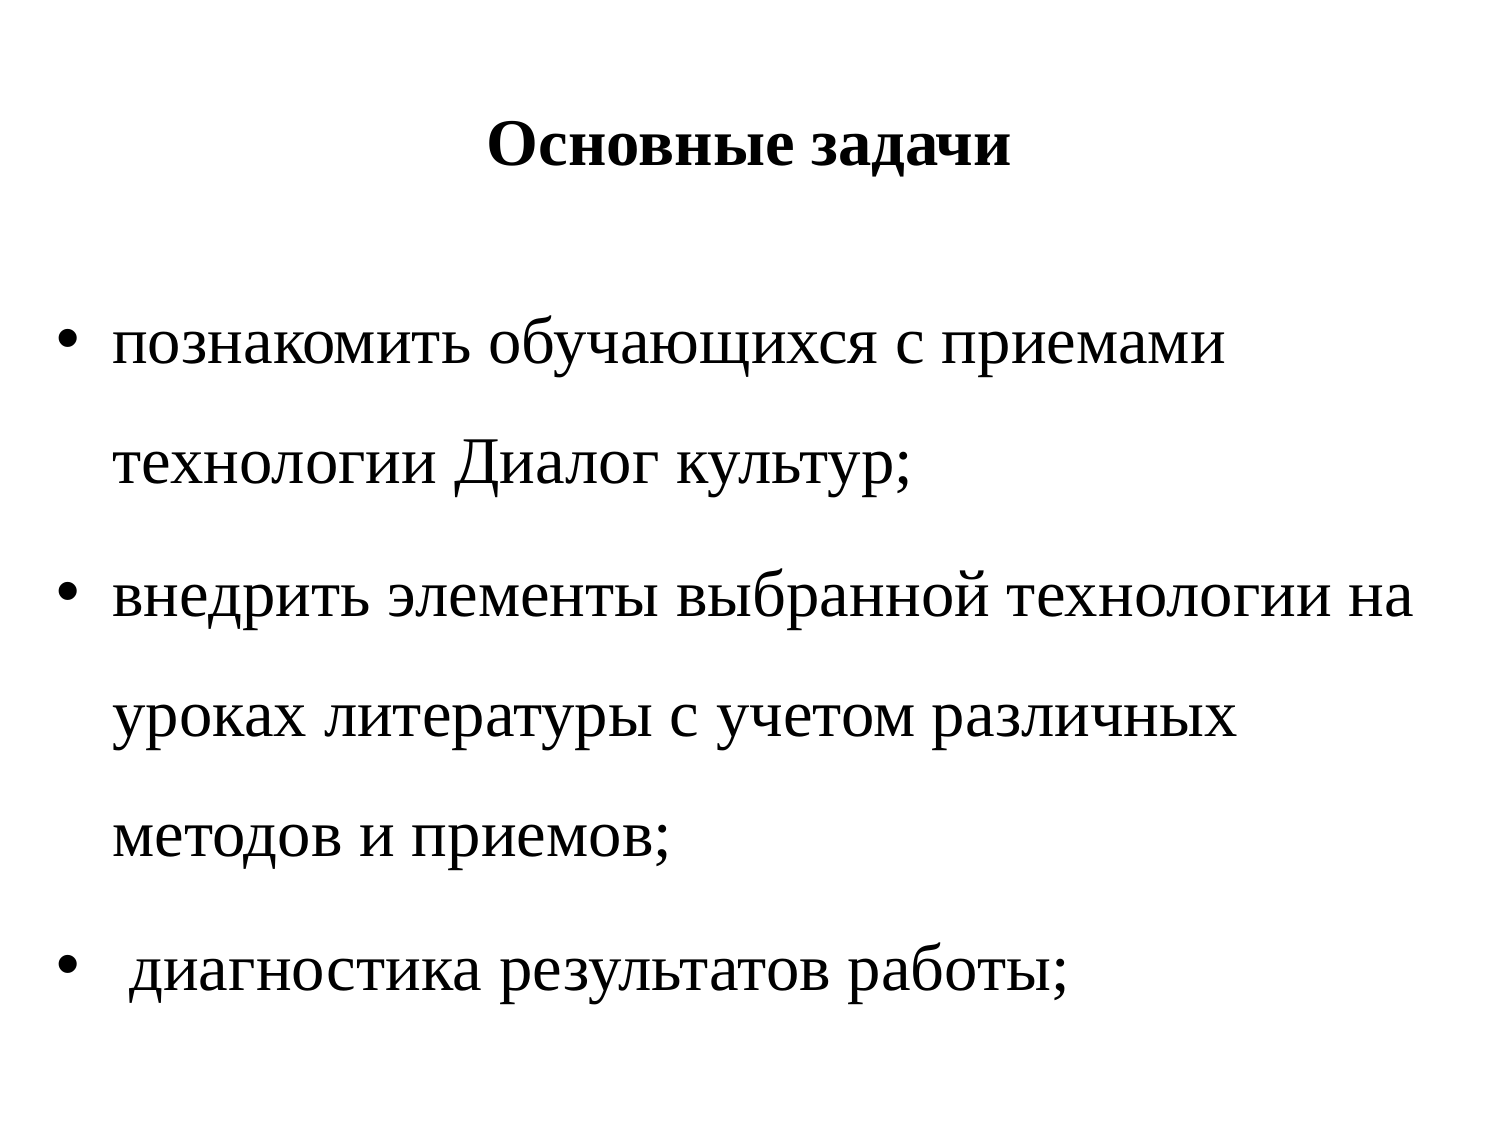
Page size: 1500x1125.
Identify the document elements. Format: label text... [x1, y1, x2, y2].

title Основные задачи [75, 45, 1425, 233]
list познакомить обучающихся с приемами технологии Диалог культур; внедрить элементы выбранной технологии на уроках литературы с учетом различных методов и приемов; диагностика результатов работы; [41, 249, 1459, 1055]
